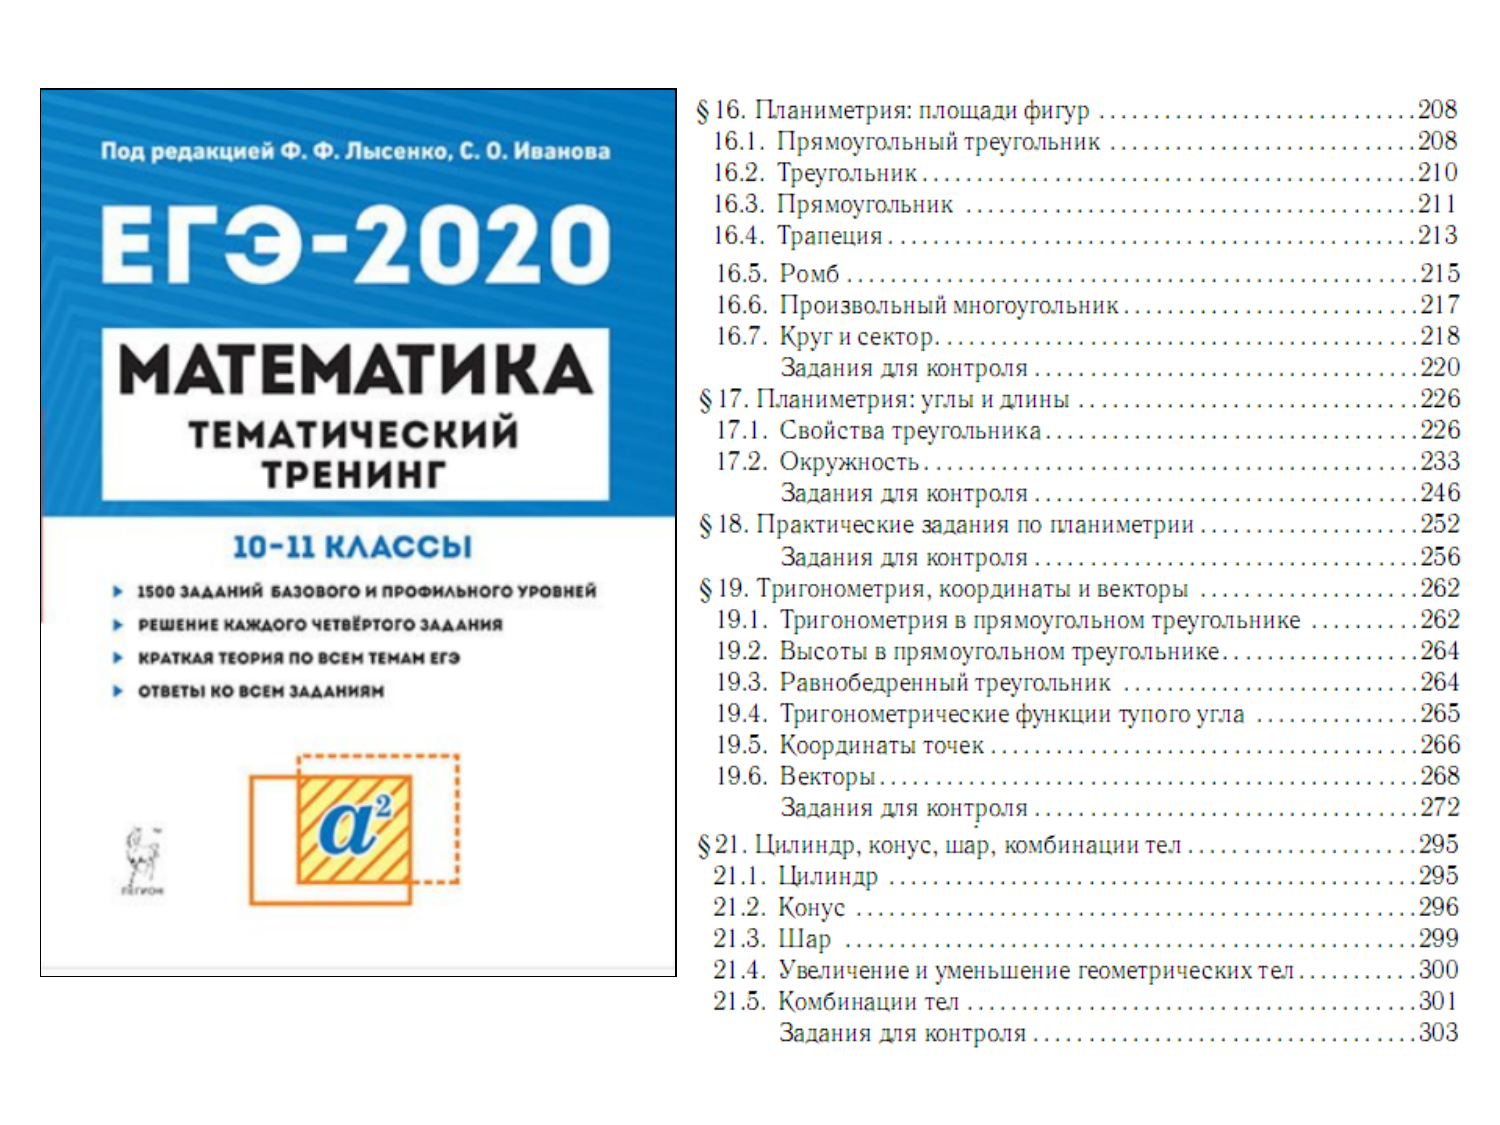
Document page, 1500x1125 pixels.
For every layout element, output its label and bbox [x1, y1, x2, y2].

picture [690, 95, 1466, 824]
picture [41, 89, 676, 977]
picture [693, 825, 1469, 1055]
